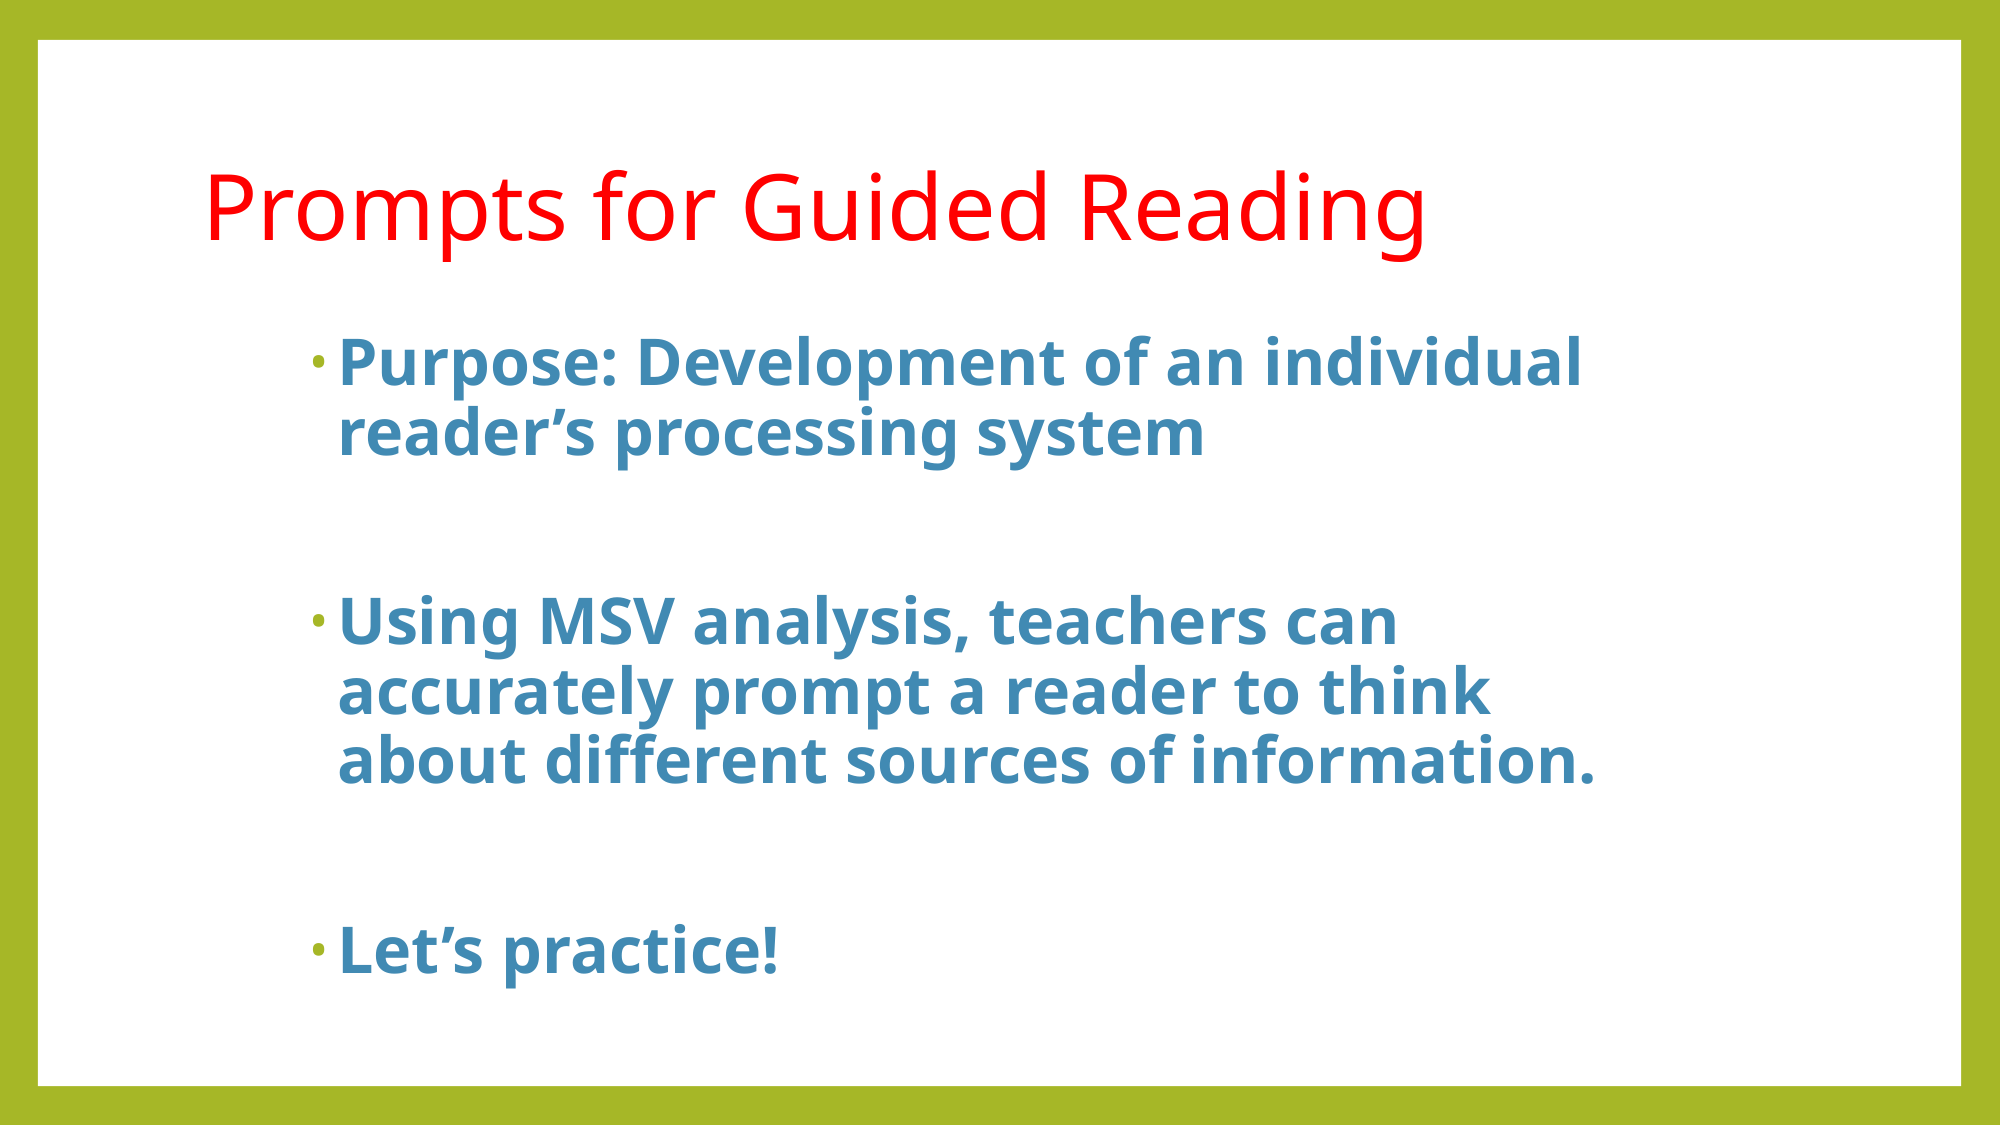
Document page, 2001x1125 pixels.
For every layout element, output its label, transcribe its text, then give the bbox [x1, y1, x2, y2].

list Purpose: Development of an individual reader’s processing system Using MSV analysis, teachers can accurately prompt a reader to think about different sources of information. Let’s practice! [287, 322, 1675, 1005]
title Prompts for Guided Reading [187, 99, 1808, 323]
